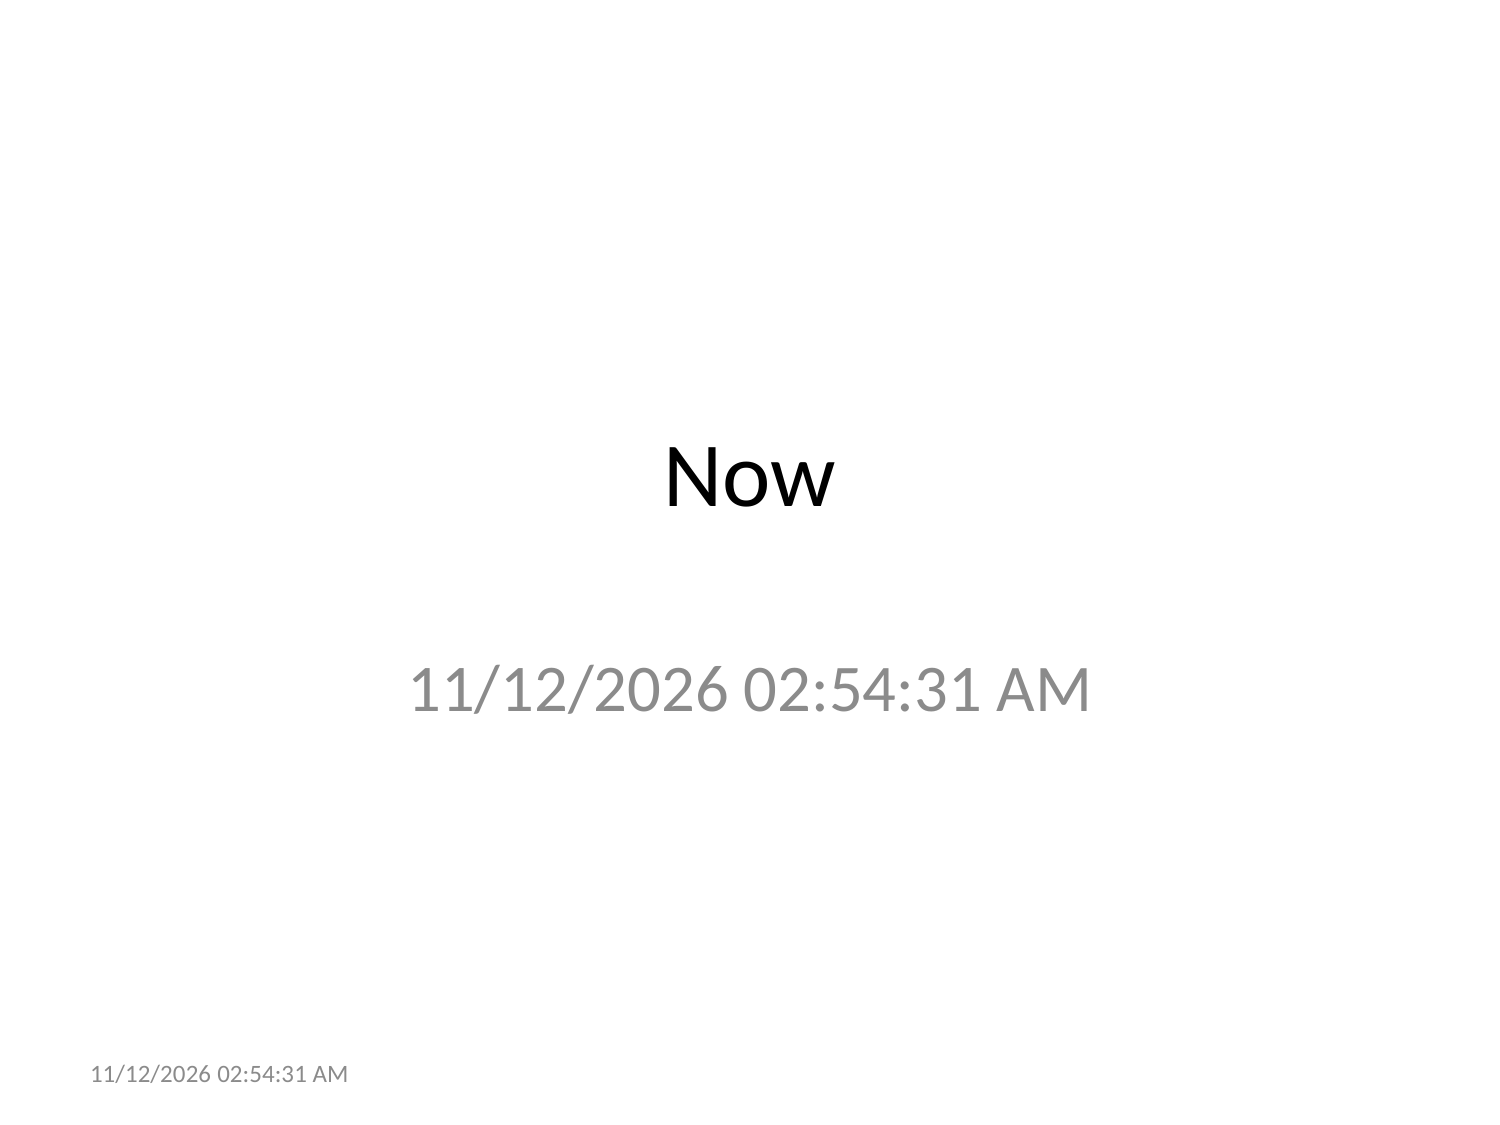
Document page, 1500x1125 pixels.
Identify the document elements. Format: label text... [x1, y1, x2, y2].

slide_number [75, 1042, 425, 1103]
subtitle 2011-12-19 10:20:04 AM [225, 637, 1275, 925]
title Now [112, 349, 1388, 591]
